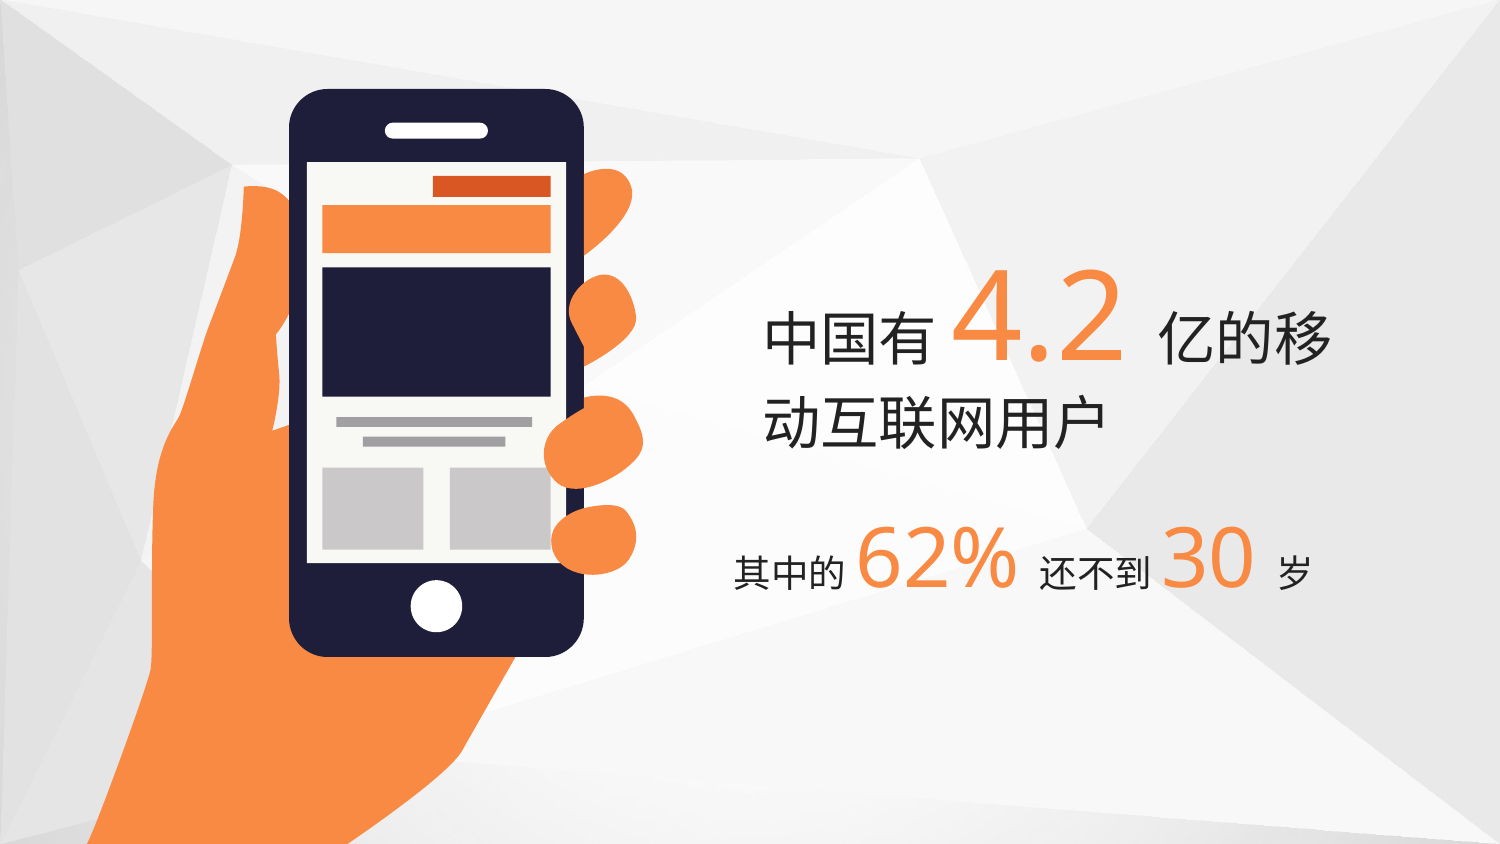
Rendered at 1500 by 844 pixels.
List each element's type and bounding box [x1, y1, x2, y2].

picture [0, 0, 1500, 844]
text_box [86, 88, 648, 844]
